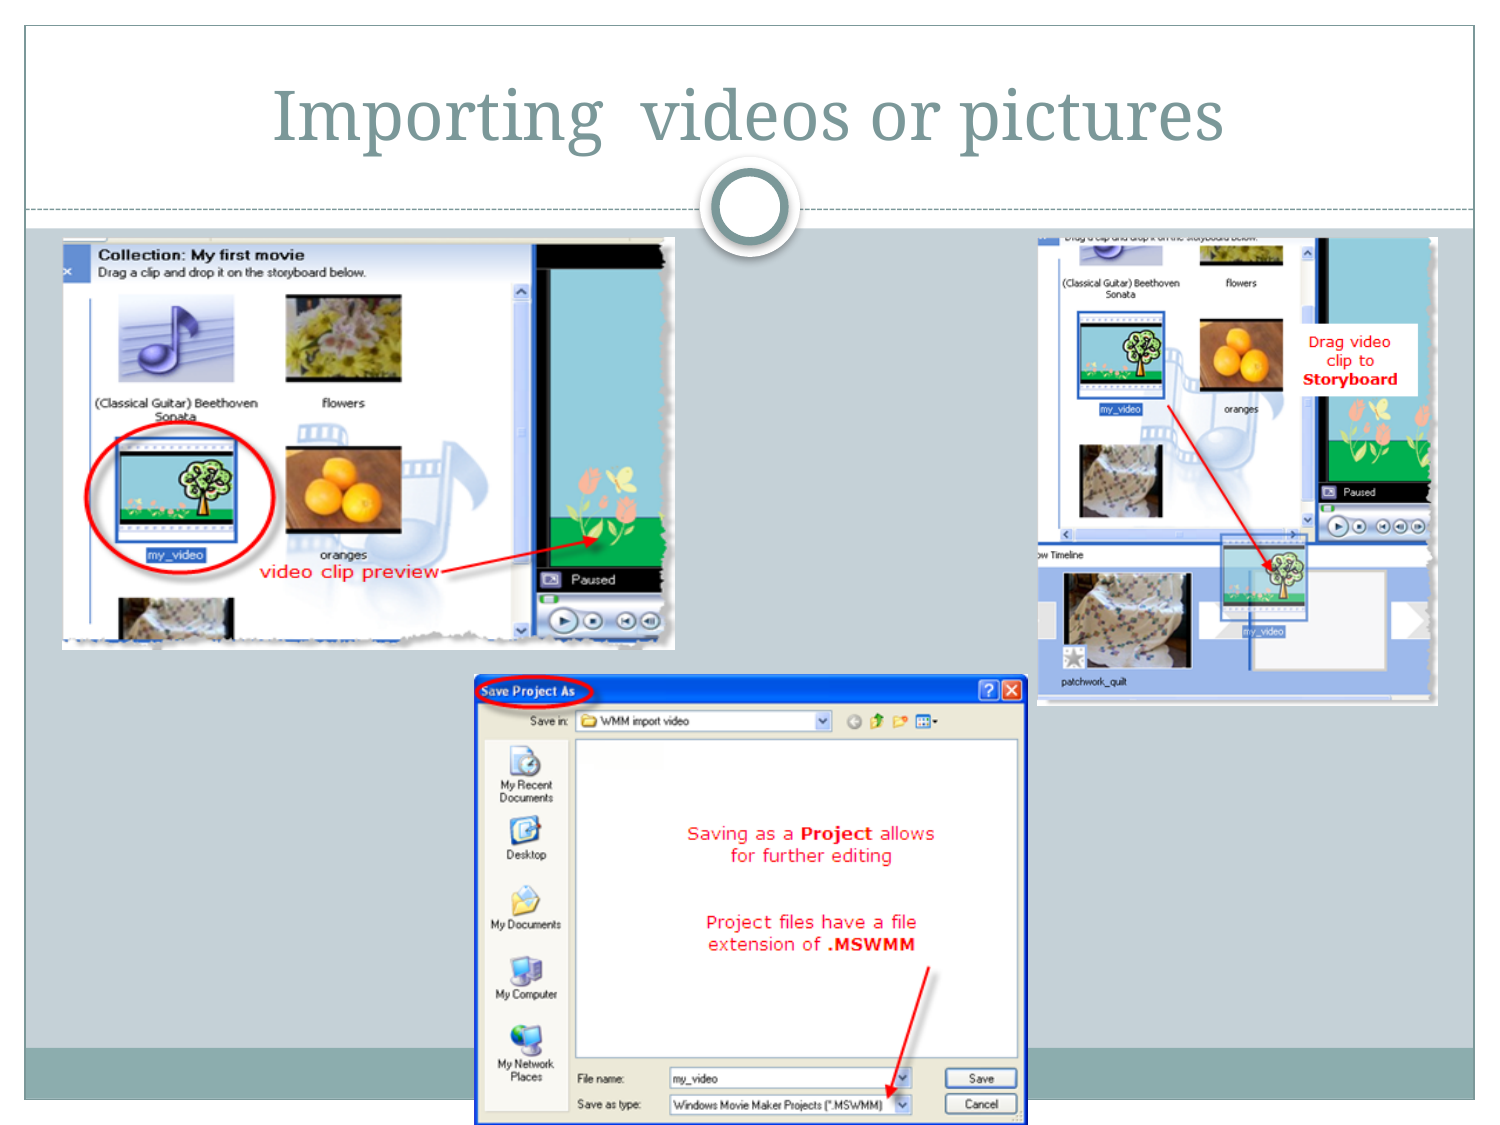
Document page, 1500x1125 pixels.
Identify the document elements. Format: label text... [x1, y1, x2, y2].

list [62, 237, 676, 651]
picture [474, 674, 1028, 1125]
title Importing videos or pictures [49, 37, 1450, 162]
picture [1037, 237, 1438, 706]
